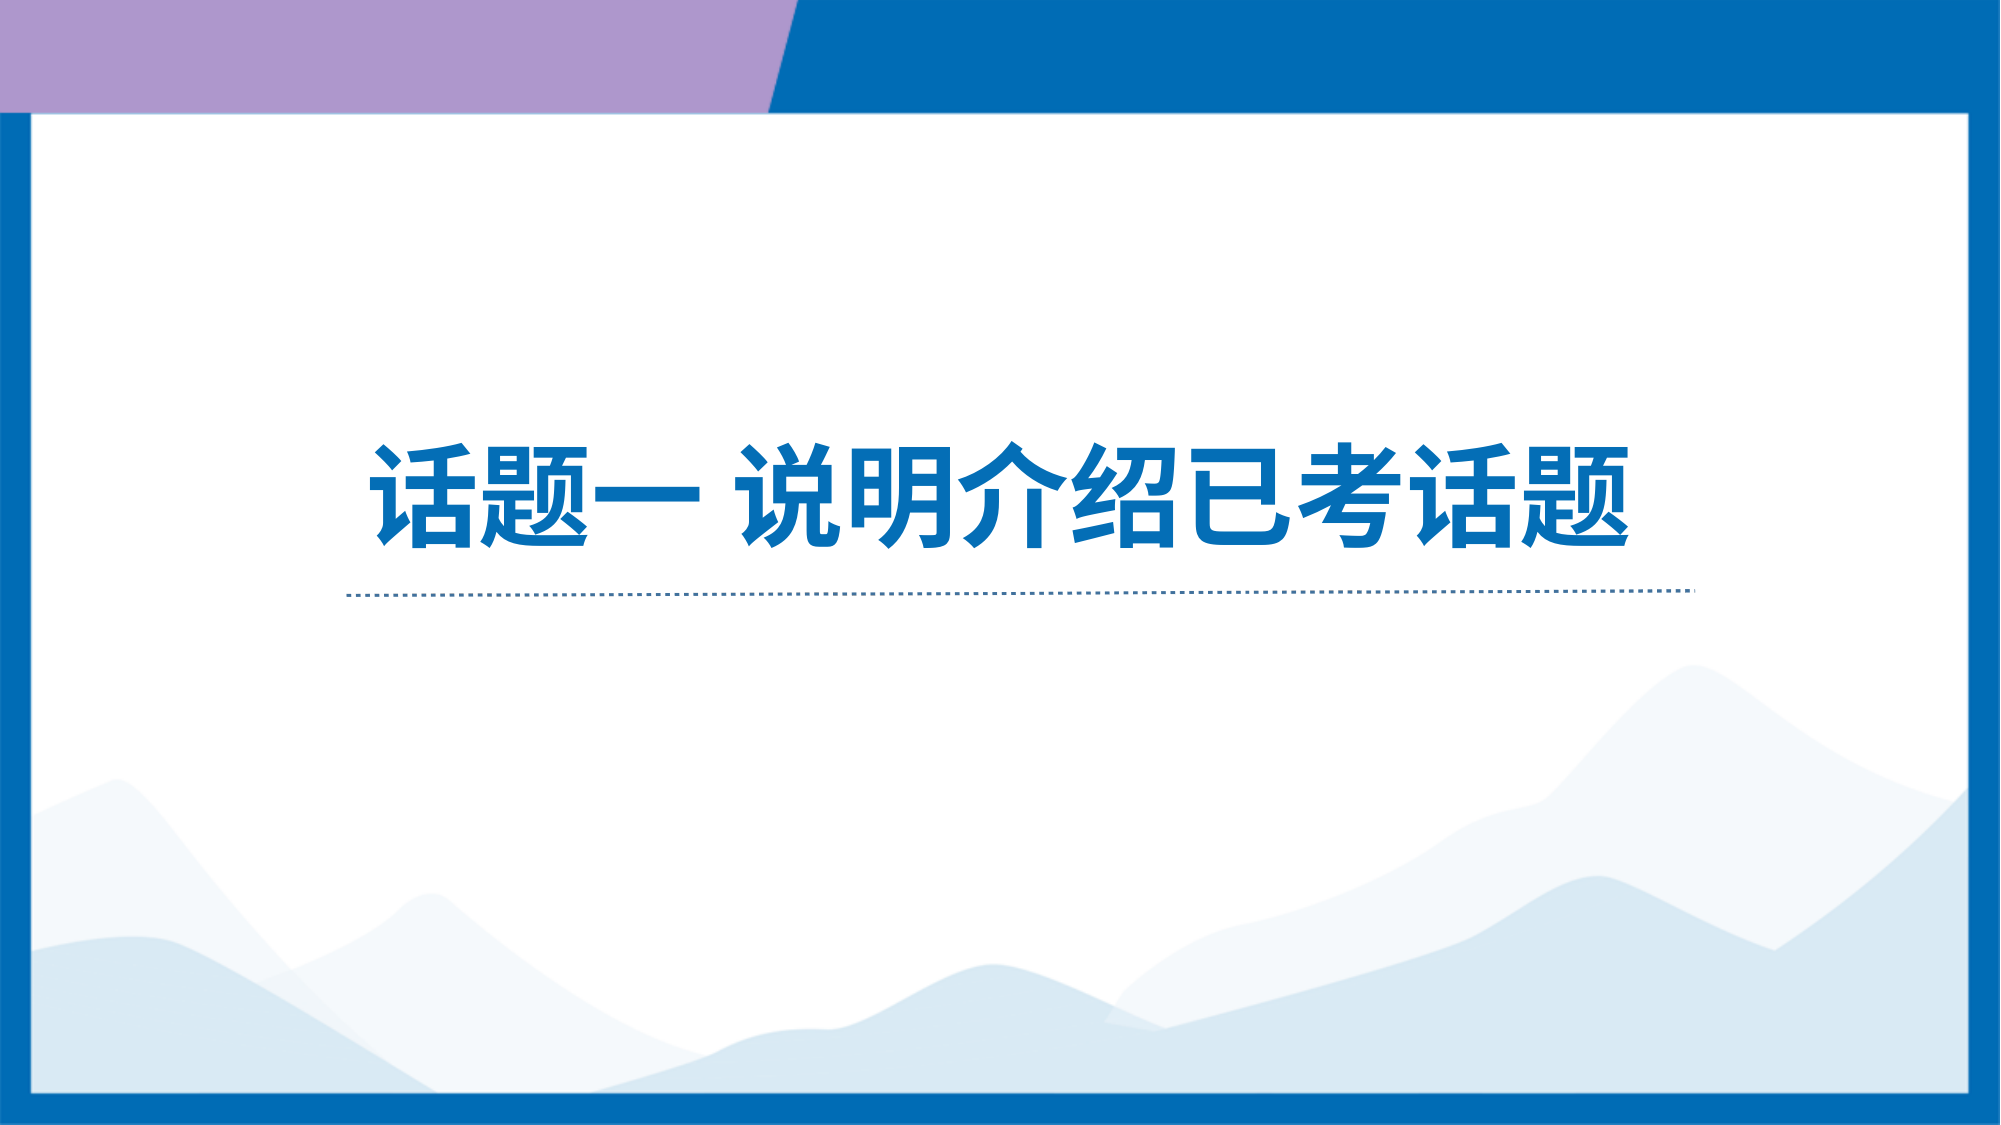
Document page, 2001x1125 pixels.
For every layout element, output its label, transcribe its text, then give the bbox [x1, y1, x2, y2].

picture [0, 0, 2000, 1125]
text_box 话题一 说明介绍已考话题 [35, 408, 1962, 561]
